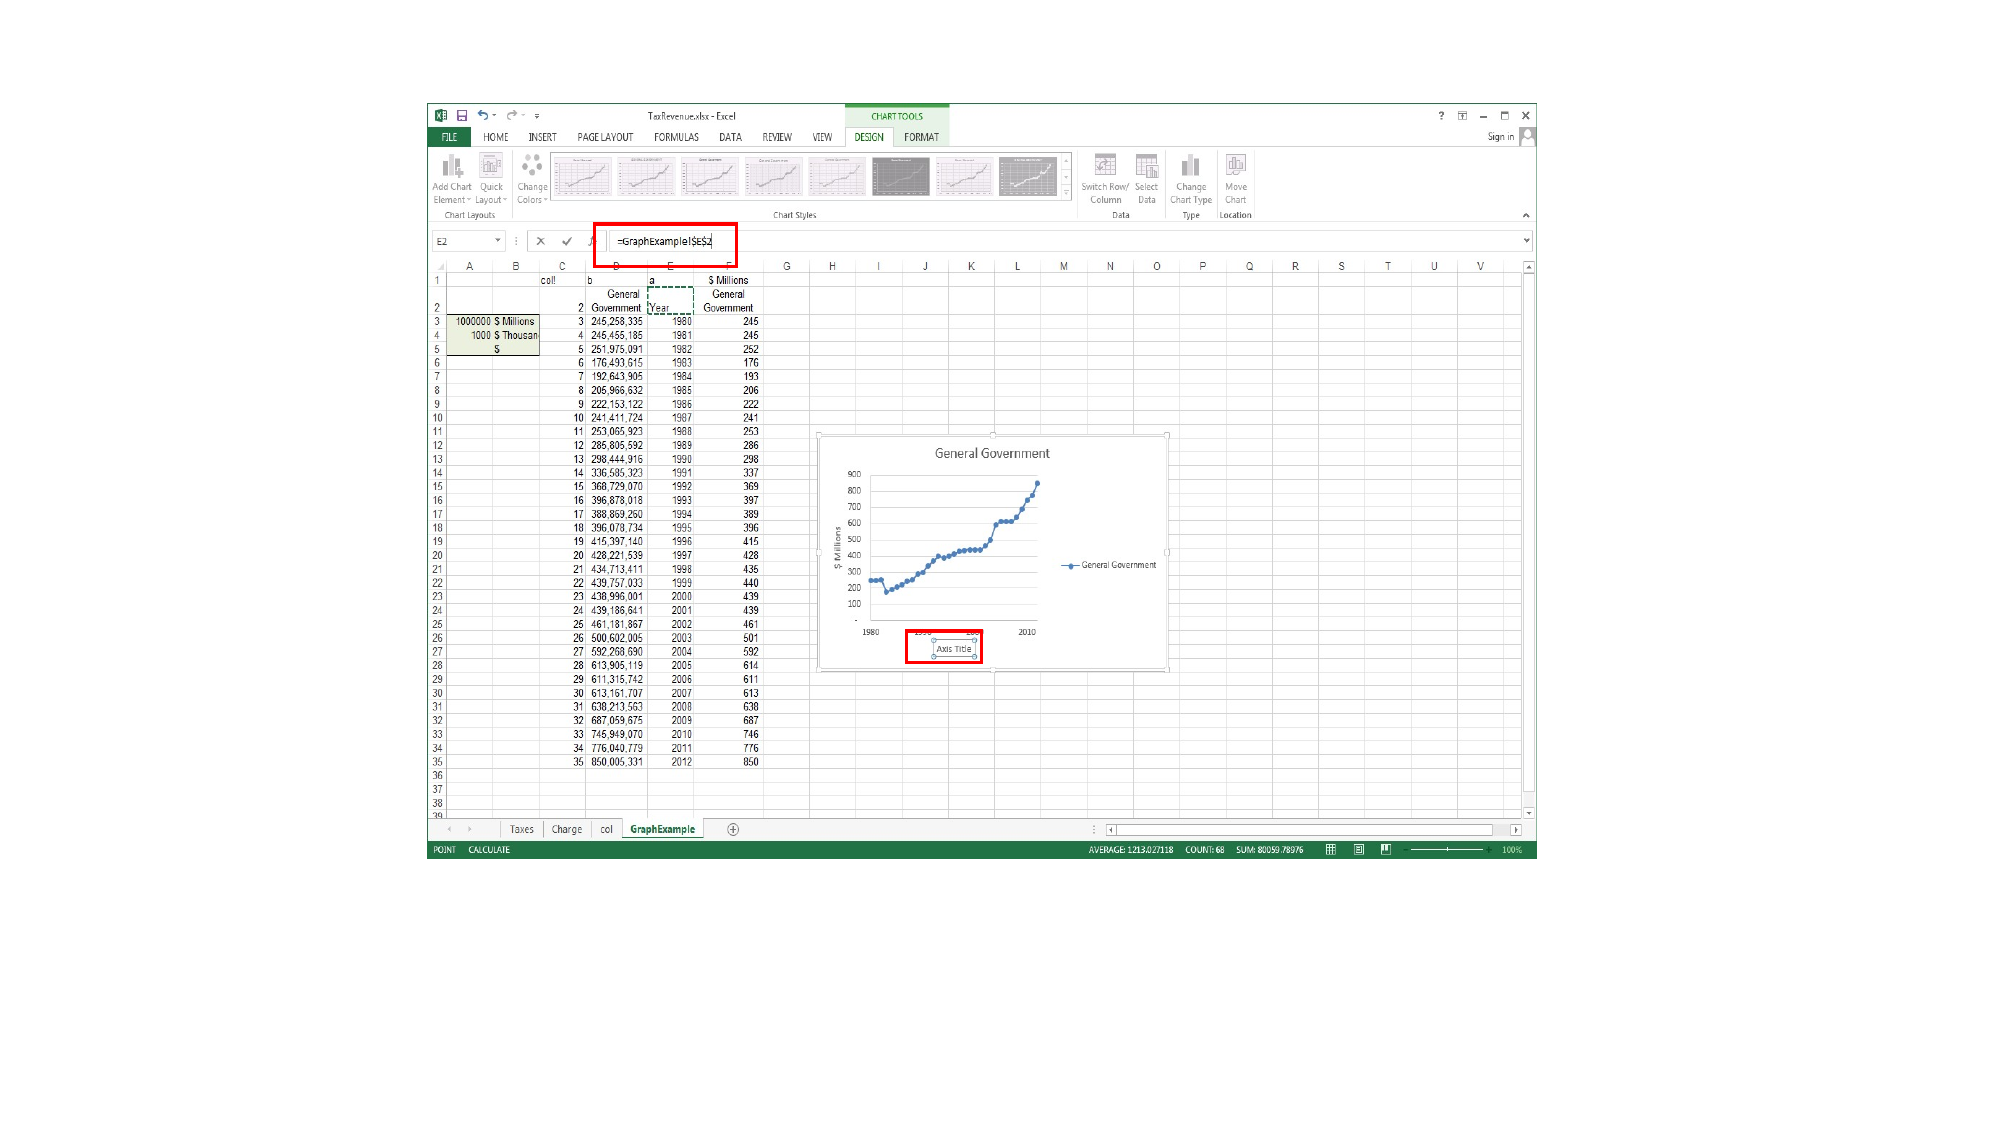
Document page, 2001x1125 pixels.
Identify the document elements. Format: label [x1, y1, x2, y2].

text_box [426, 103, 1537, 859]
